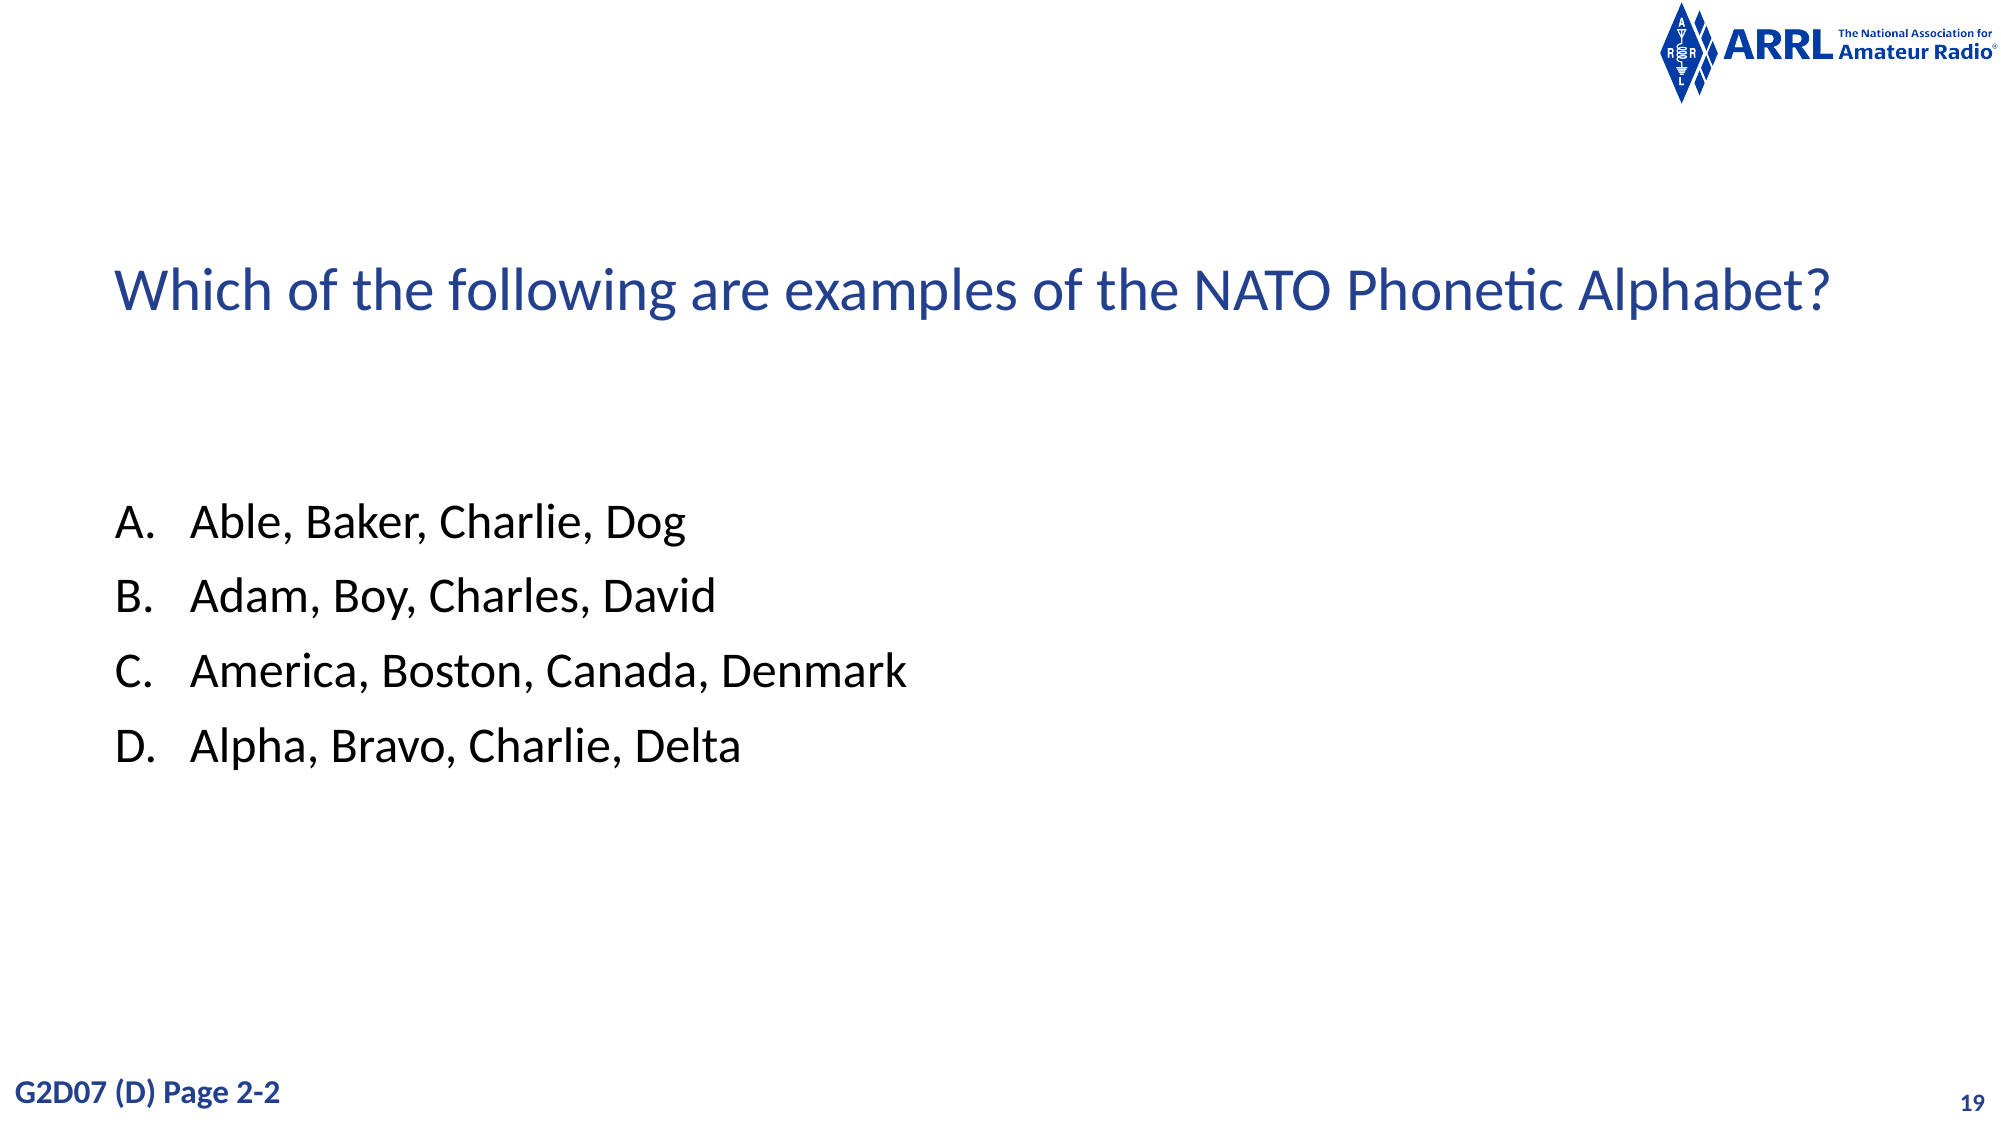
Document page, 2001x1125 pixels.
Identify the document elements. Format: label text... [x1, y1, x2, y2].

picture [1658, 0, 1999, 106]
text_box 19 [1899, 1079, 2000, 1125]
list Able, Baker, Charlie, Dog Adam, Boy, Charles, David America, Boston, Canada, Denmark Alpha, Bravo, Charlie, Delta [99, 487, 1900, 1005]
title Which of the following are examples of the NATO Phonetic Alphabet? [99, 249, 1900, 388]
text_box G2D07 (D) Page 2-2 [0, 1062, 1313, 1118]
